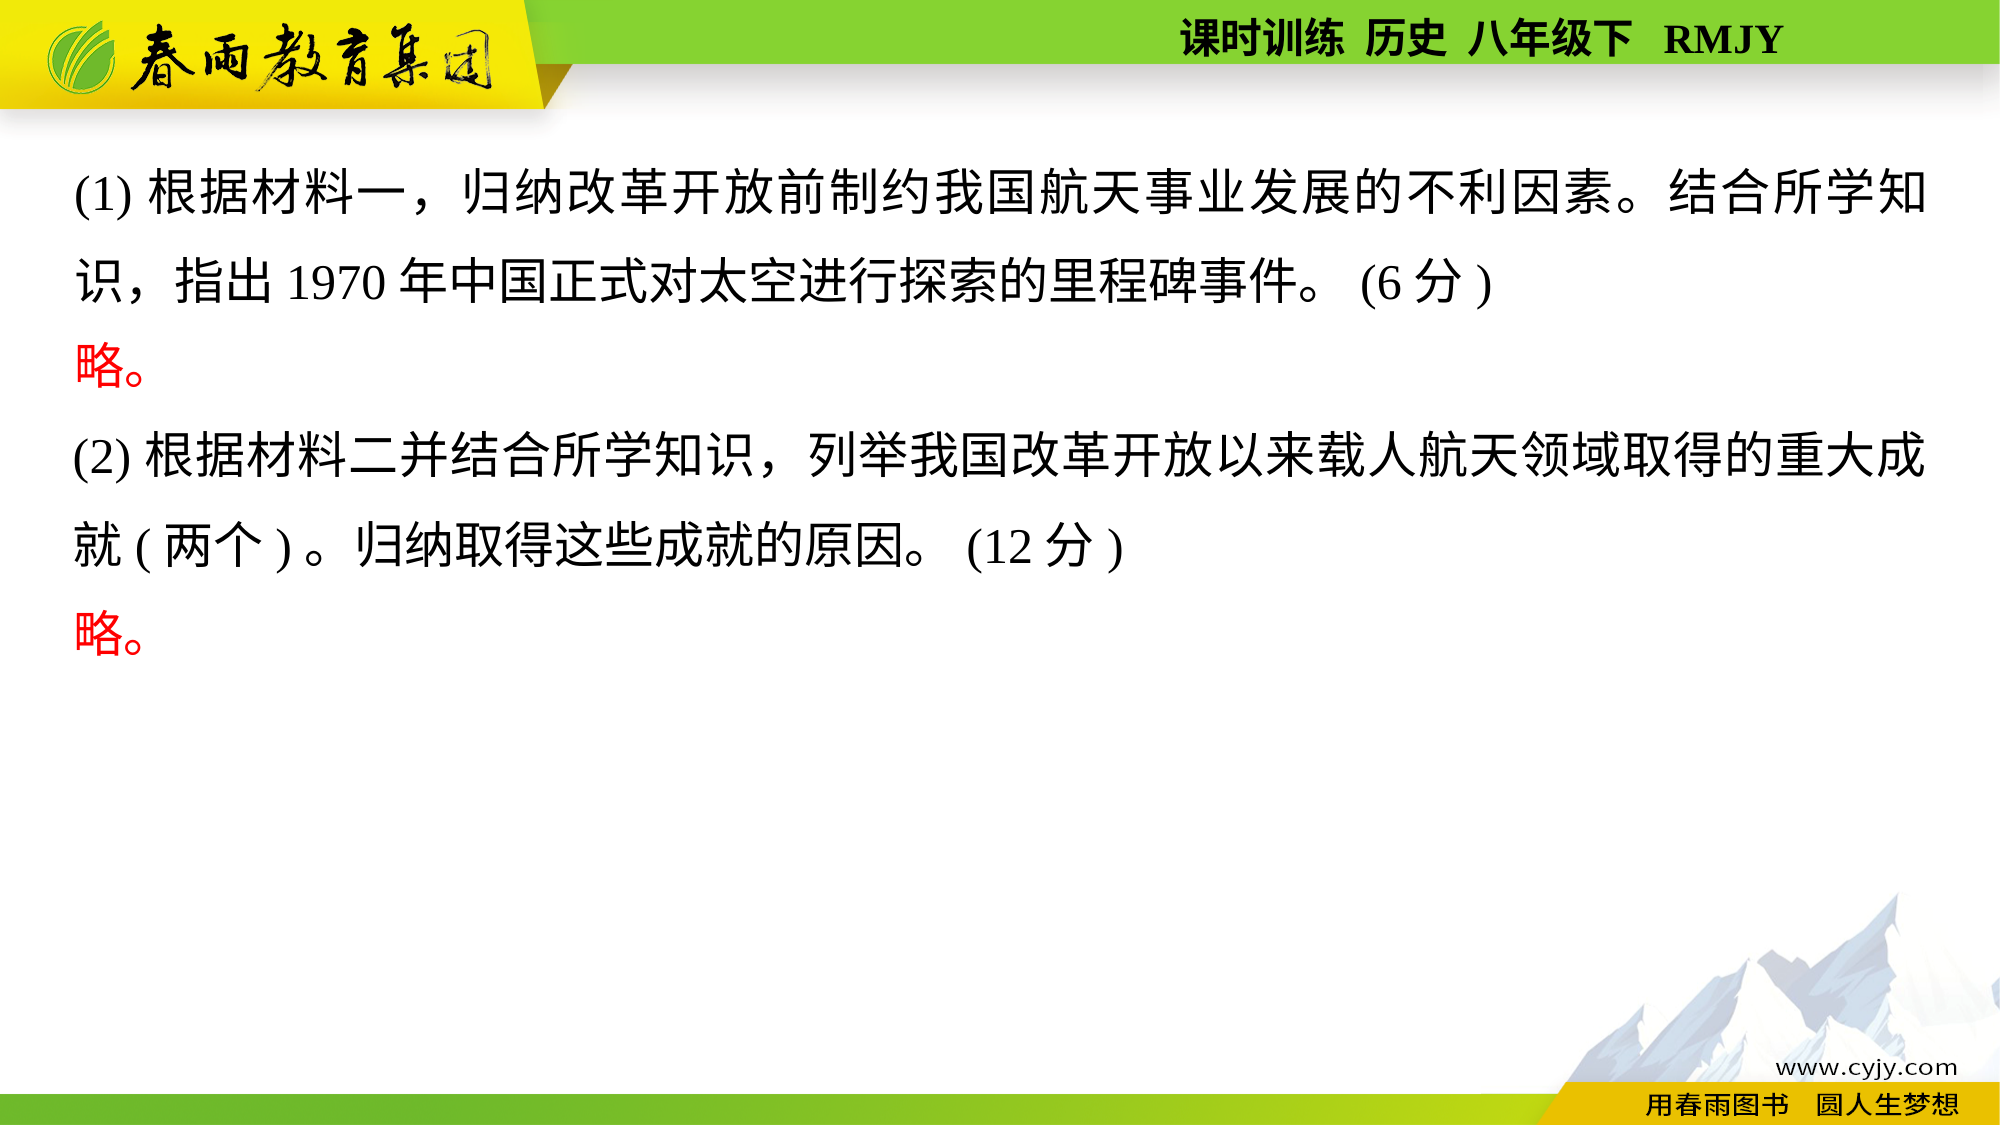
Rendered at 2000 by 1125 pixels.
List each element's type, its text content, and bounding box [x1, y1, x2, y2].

text_box (2)根据材料二并结合所学知识，列举我国改革开放以来载人航天领域取得的重大成就(两个)。归纳取得这些成就的原因。(12分) [57, 385, 1942, 581]
picture [0, 0, 2000, 1125]
text_box 略。 [58, 565, 1943, 671]
list (1)根据材料一，归纳改革开放前制约我国航天事业发展的不利因素。结合所学知识，指出1970年中国正式对太空进行探索的里程碑事件。(6分) [59, 122, 1944, 296]
text_box 略。 [59, 296, 1944, 402]
